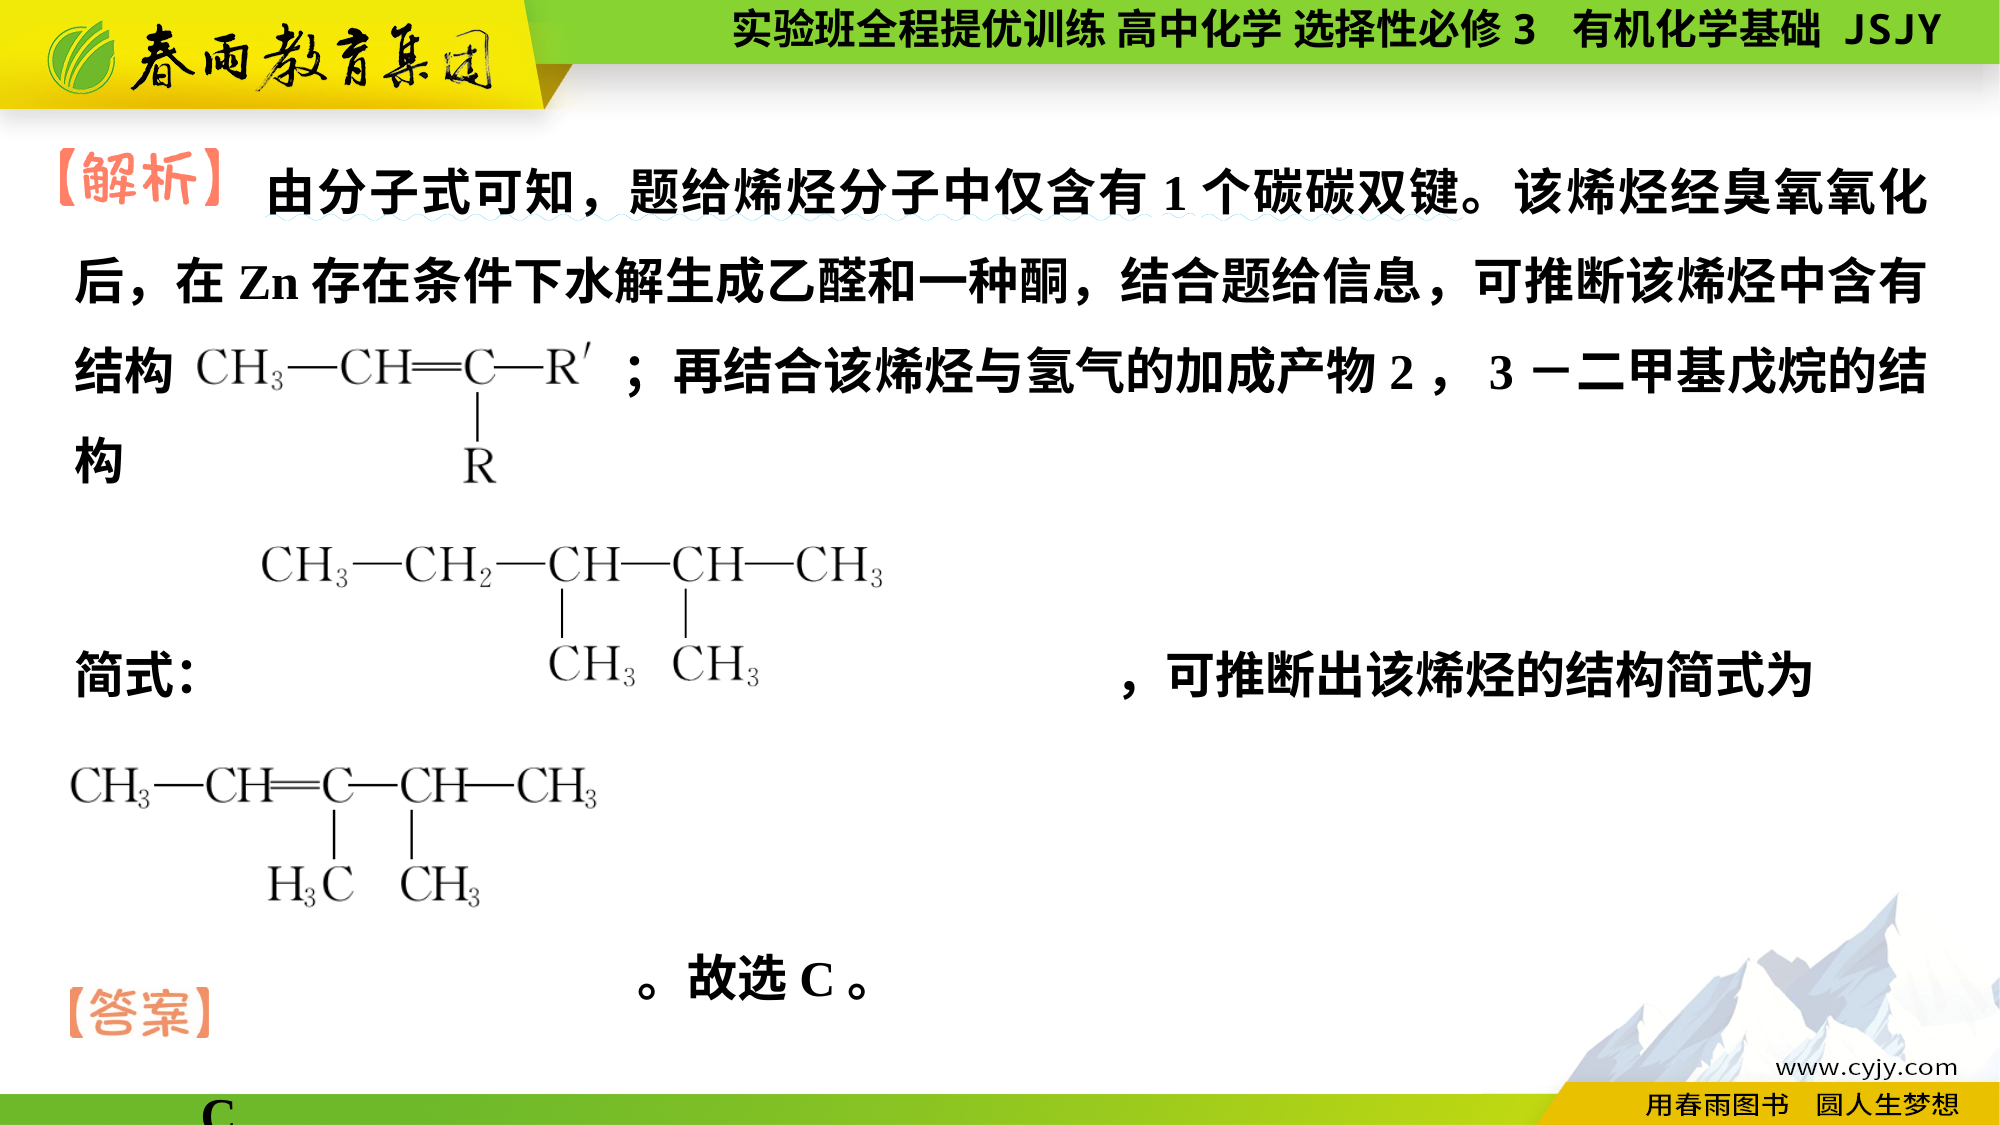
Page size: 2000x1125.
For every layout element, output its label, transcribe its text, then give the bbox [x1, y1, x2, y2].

text_box C [185, 955, 302, 1061]
picture [0, 0, 2000, 1125]
list 由分子式可知，题给烯烃分子中仅含有1个碳碳双键。该烯烃经臭氧氧化后，在Zn存在条件下水解生成乙醛和一种酮，结合题给信息，可推断该烯烃中含有结构 ；再结合该烯烃与氢气的加成产物2，3－二甲基戊烷的结构 简式： ，可推断出该烯烃的结构简式为 。故选C。 [59, 122, 1944, 949]
